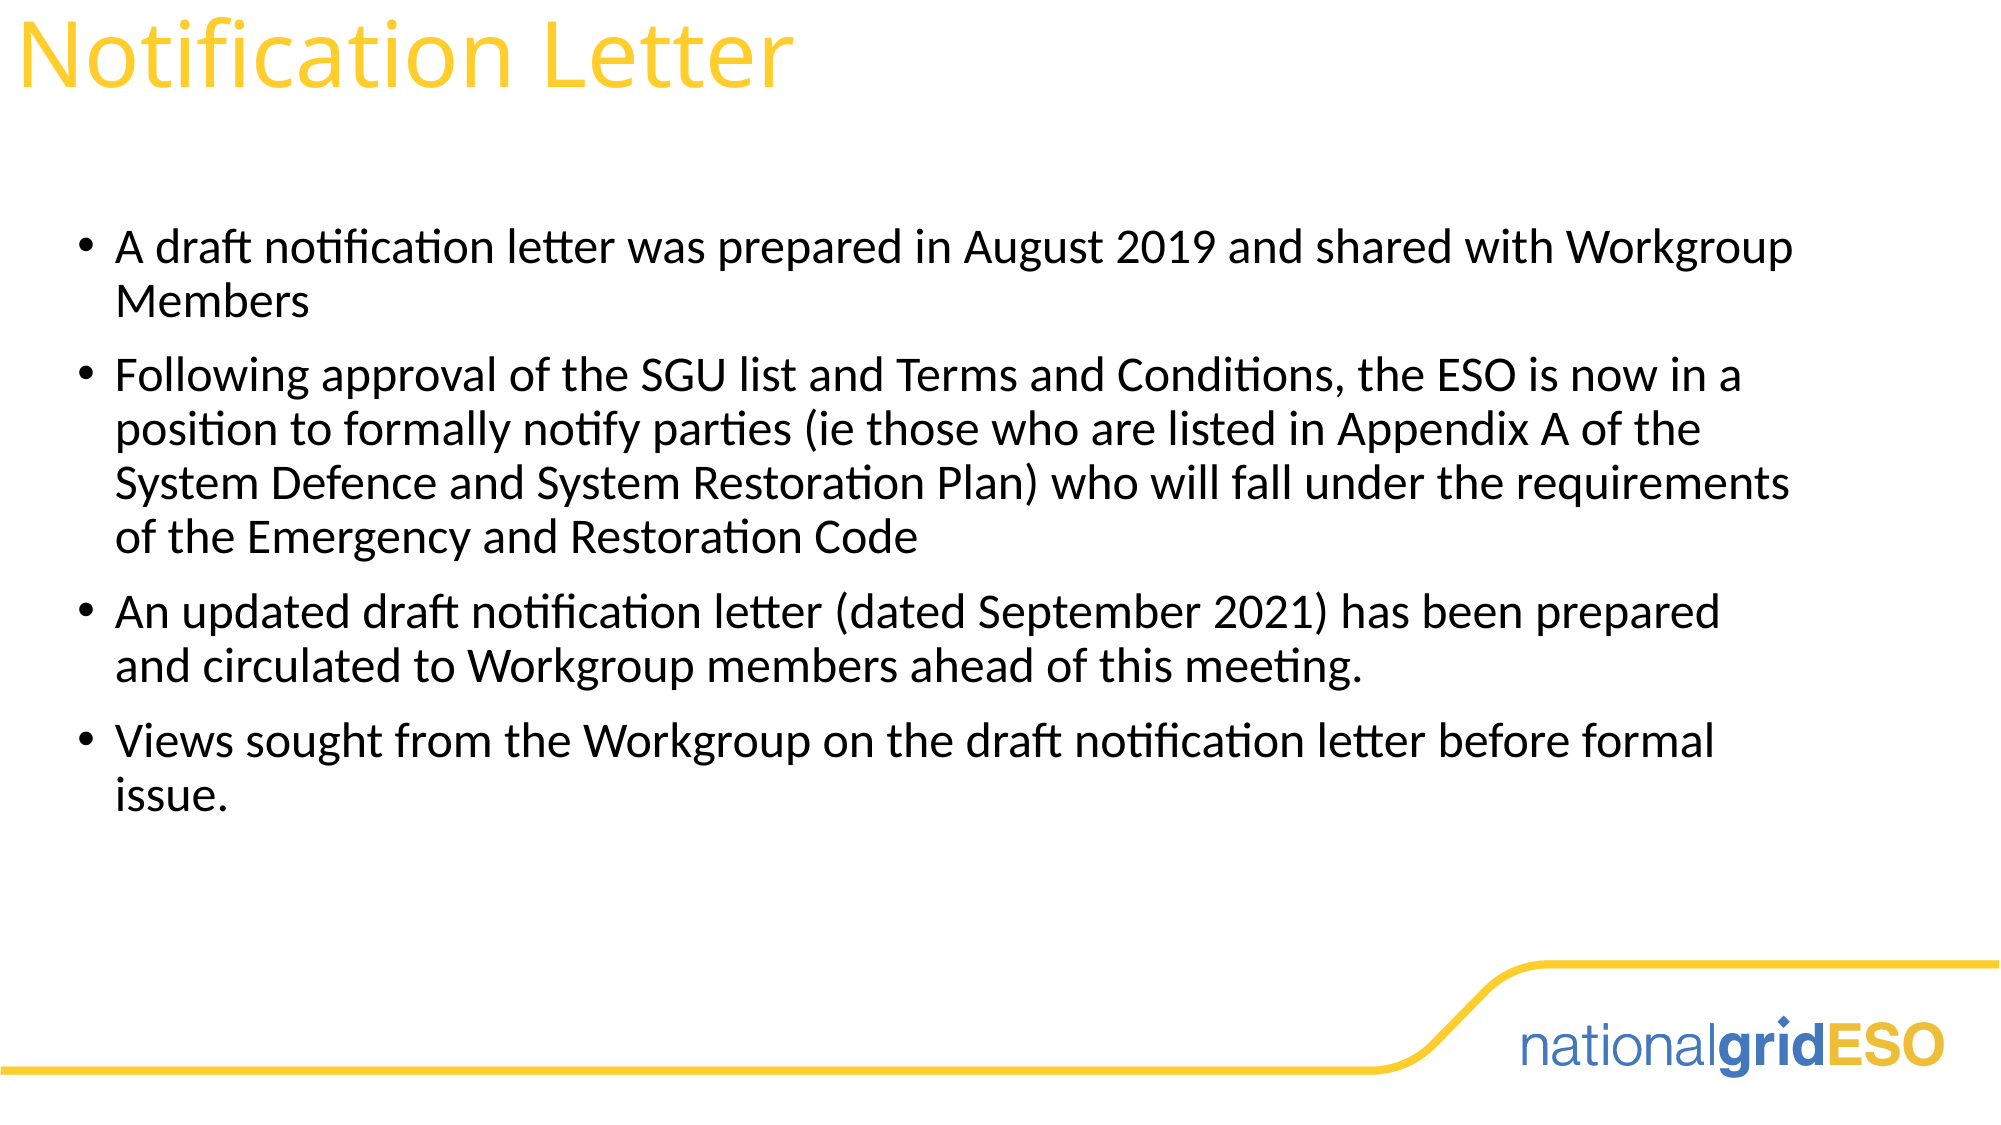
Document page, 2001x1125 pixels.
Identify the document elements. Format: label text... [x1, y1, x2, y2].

title Notification Letter [0, 0, 1753, 213]
picture [0, 954, 2000, 1125]
text_box A draft notification letter was prepared in August 2019 and shared with Workgroup Members Following approval of the SGU list and Terms and Conditions, the ESO is now in a position to formally notify parties (ie those who are listed in Appendix A of the System Defence and System Restoration Plan) who will fall under the requirements of the Emergency and Restoration Code An updated draft notification letter (dated September 2021) has been prepared and circulated to Workgroup members ahead of this meeting. Views sought from the Workgroup on the draft notification letter before formal issue. [62, 212, 1816, 830]
